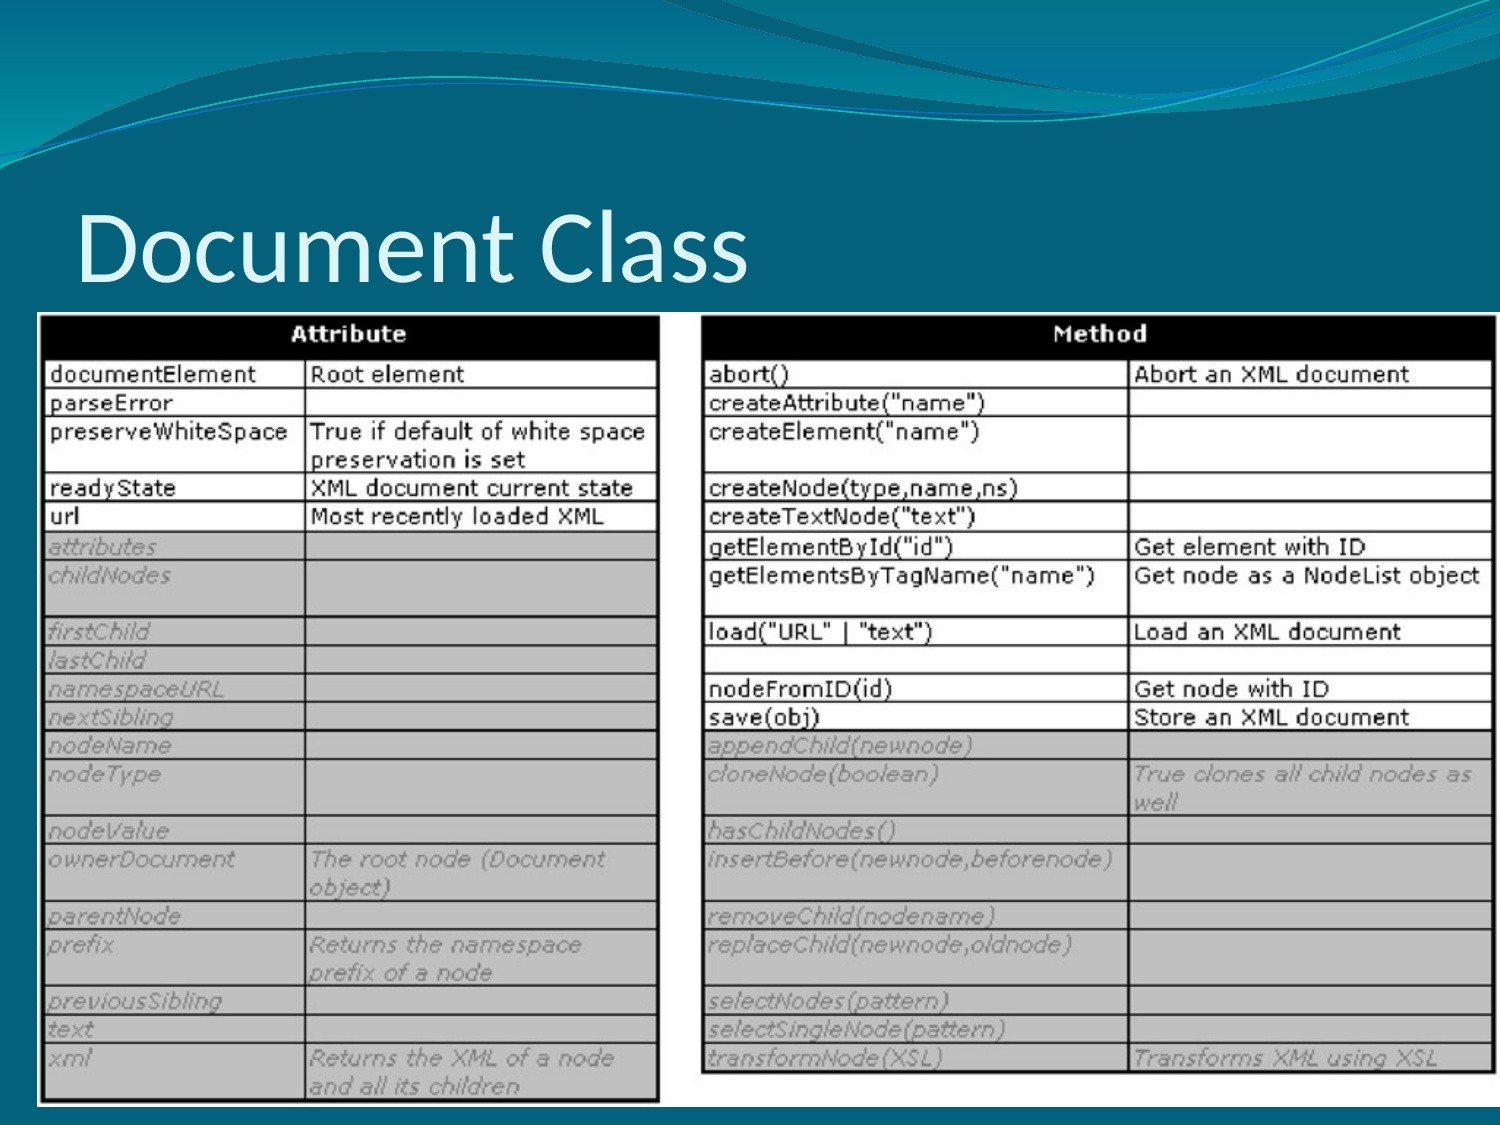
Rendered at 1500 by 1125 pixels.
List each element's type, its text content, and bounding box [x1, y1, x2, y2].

title Document Class [74, 115, 1426, 304]
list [37, 312, 1500, 1107]
